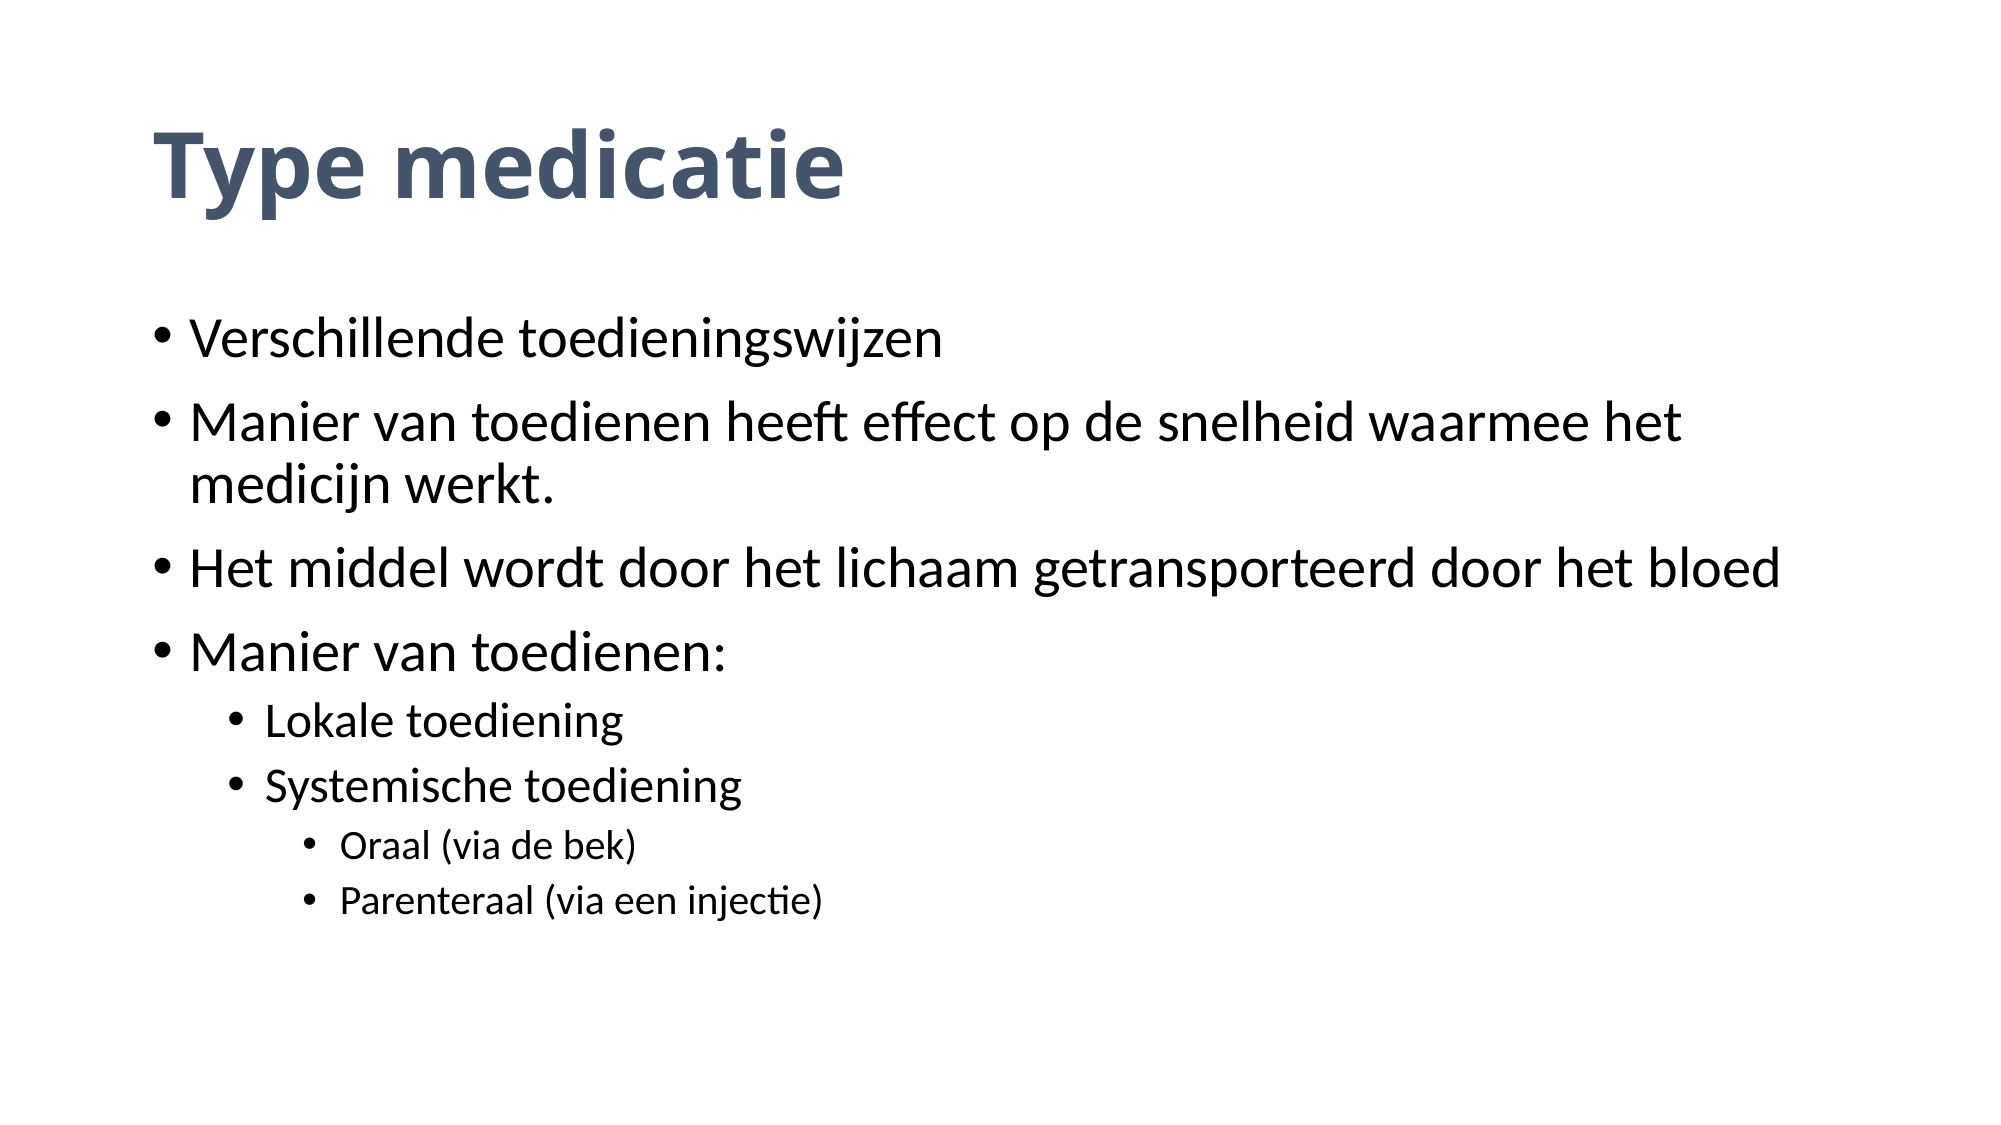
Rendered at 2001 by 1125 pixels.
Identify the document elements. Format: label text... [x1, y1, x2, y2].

title Type medicatie [137, 59, 1863, 278]
list Verschillende toedieningswijzen Manier van toedienen heeft effect op de snelheid waarmee het medicijn werkt. Het middel wordt door het lichaam getransporteerd door het bloed Manier van toedienen: Lokale toediening Systemische toediening Oraal (via de bek) Parenteraal (via een injectie) [137, 299, 1863, 1014]
